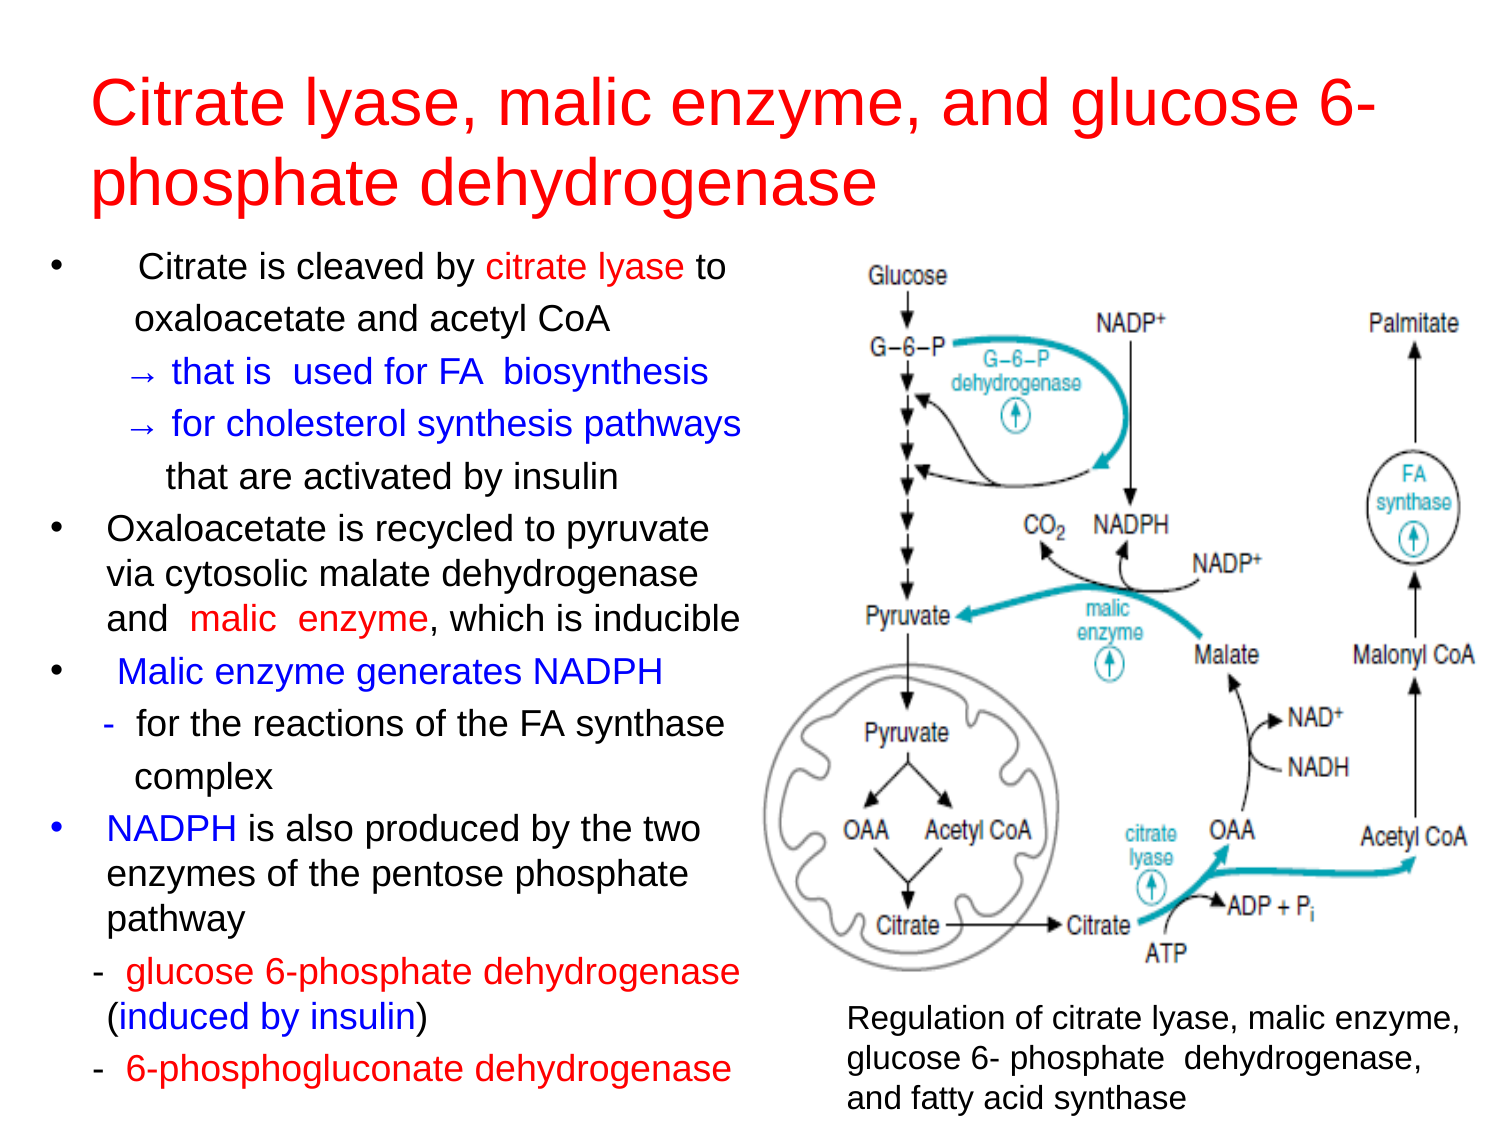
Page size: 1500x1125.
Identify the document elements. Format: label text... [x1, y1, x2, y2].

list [749, 257, 1500, 985]
text_box Regulation of citrate lyase, malic enzyme, glucose 6- phosphate dehydrogenase, and fatty acid synthase [831, 992, 1500, 1124]
title Citrate lyase, malic enzyme, and glucose 6-phosphate dehydrogenase [75, 45, 1425, 233]
list Citrate is cleaved by citrate lyase to oxaloacetate and acetyl CoA → that is used for FA biosynthesis → for cholesterol synthesis pathways that are activated by insulin Oxaloacetate is recycled to pyruvate via cytosolic malate dehydrogenase and malic enzyme, which is inducible Malic enzyme generates NADPH - for the reactions of the FA synthase complex NADPH is also produced by the two enzymes of the pentose phosphate pathway - glucose 6-phosphate dehydrogenase (induced by insulin) - 6-phosphogluconate dehydrogenase [35, 234, 762, 1102]
